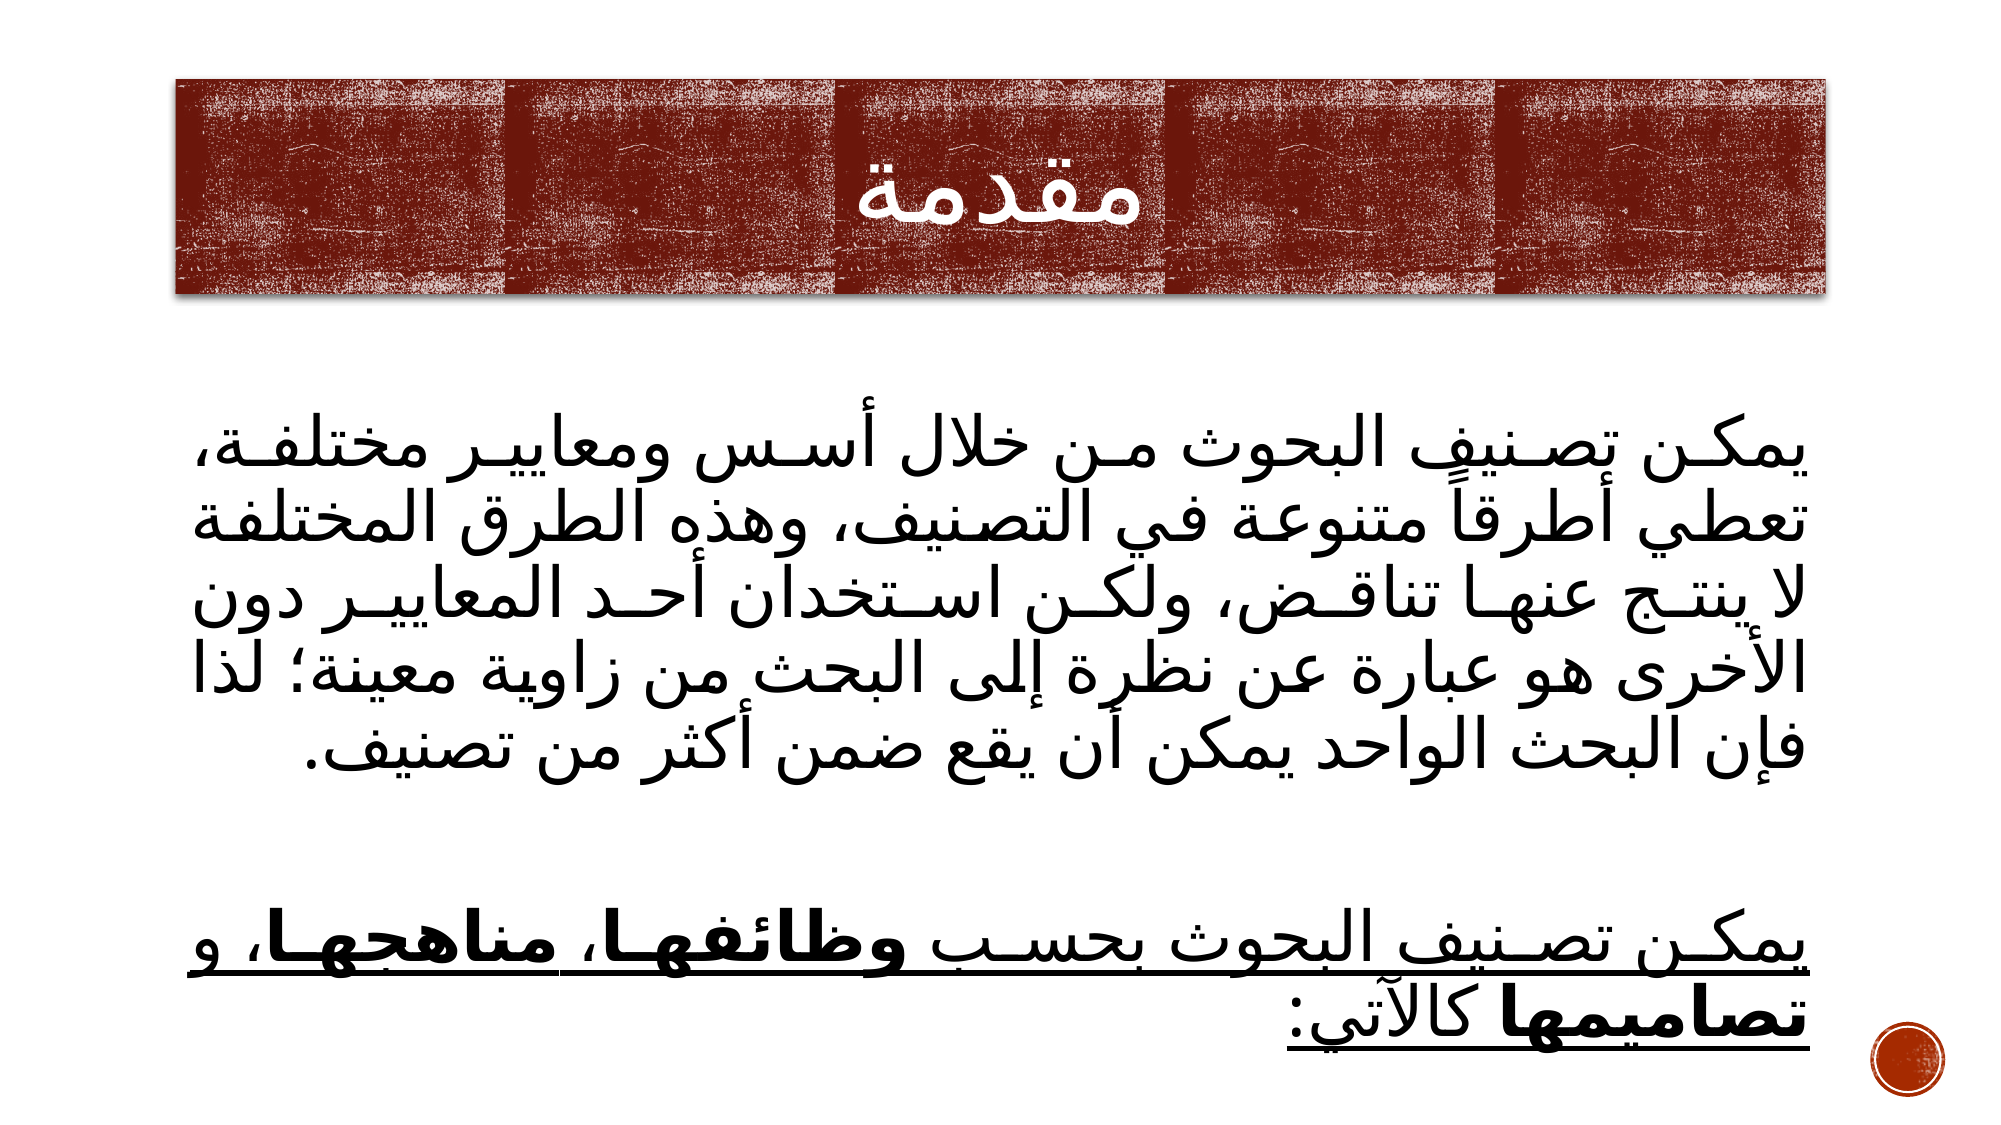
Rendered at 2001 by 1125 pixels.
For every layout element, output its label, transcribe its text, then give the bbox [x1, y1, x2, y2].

title مقدمة [175, 79, 1826, 293]
list يمكن تصنيف البحوث من خلال أسس ومعايير مختلفة، تعطي أطرقاً متنوعة في التصنيف، وهذه الطرق المختلفة لا ينتج عنها تناقض، ولكن استخدان أحد المعايير دون الأخرى هو عبارة عن نظرة إلى البحث من زاوية معينة؛ لذا فإن البحث الواحد يمكن أن يقع ضمن أكثر من تصنيف. يمكن تصنيف البحوث بحسب وظائفها، مناهجها، و تصاميمها كالآتي: [175, 293, 1826, 1103]
